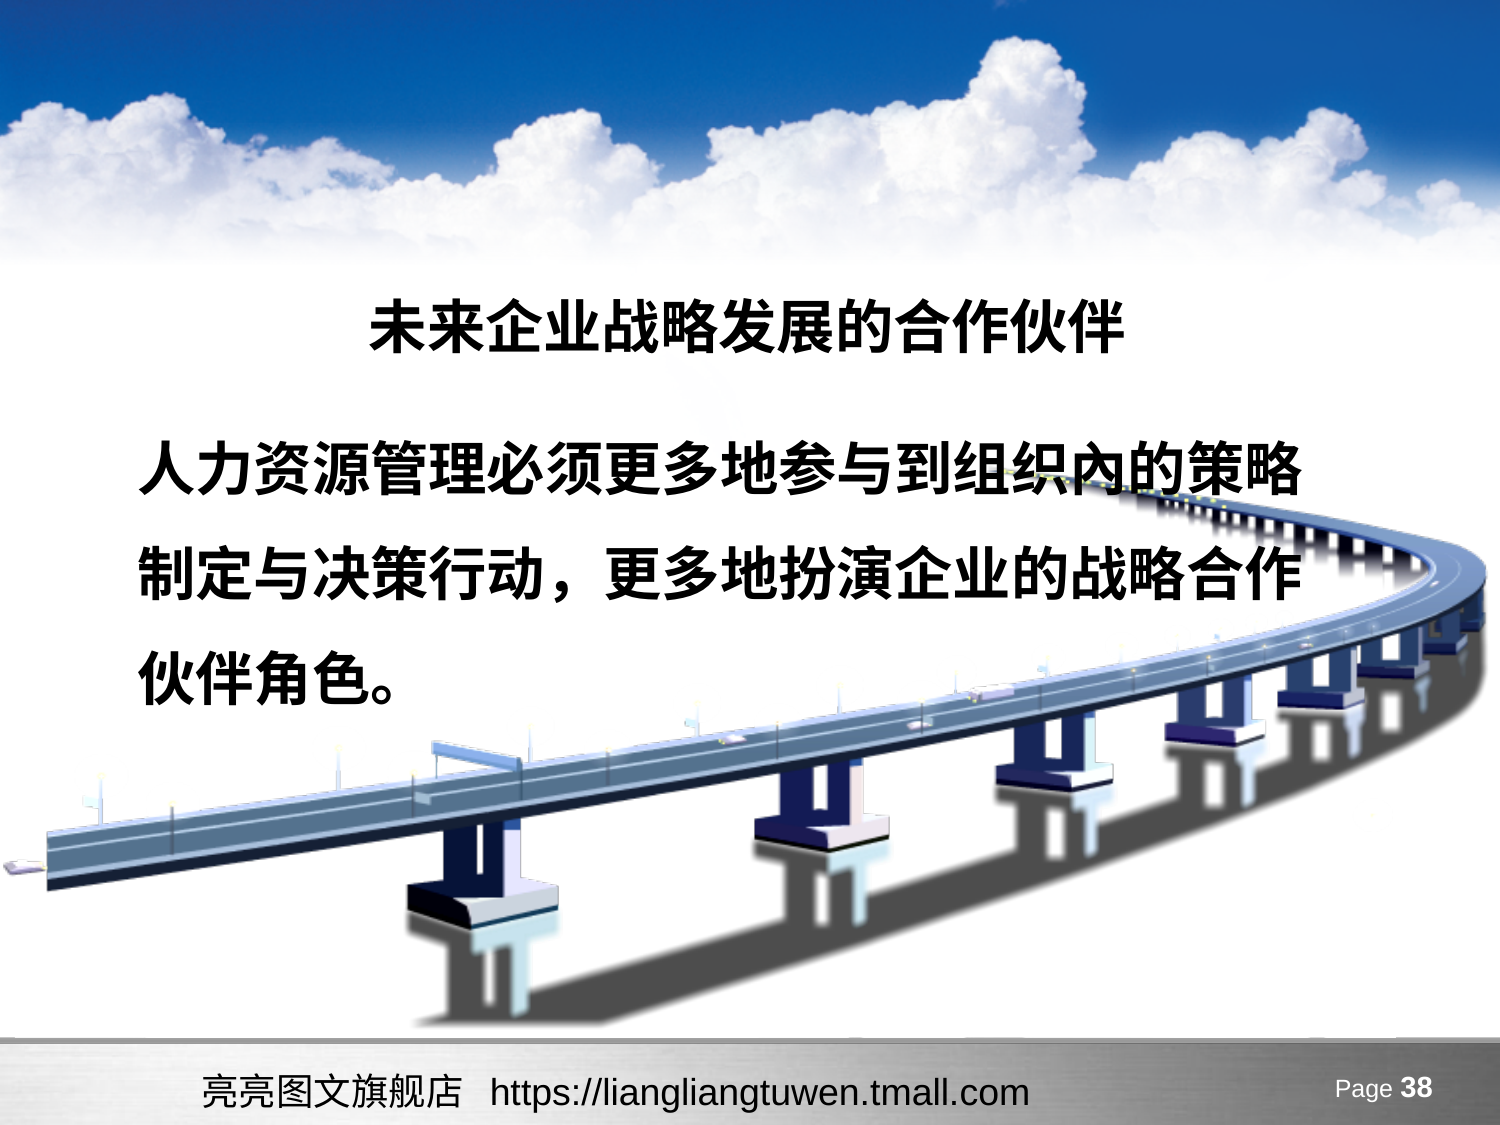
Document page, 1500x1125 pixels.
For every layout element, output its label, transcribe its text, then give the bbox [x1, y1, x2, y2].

footer Page [1319, 1060, 1495, 1101]
text_box 亮亮图文旗舰店 https://liangliangtuwen.tmall.com [48, 1060, 1184, 1121]
picture [0, 1044, 1500, 1125]
picture [0, 0, 1500, 1038]
